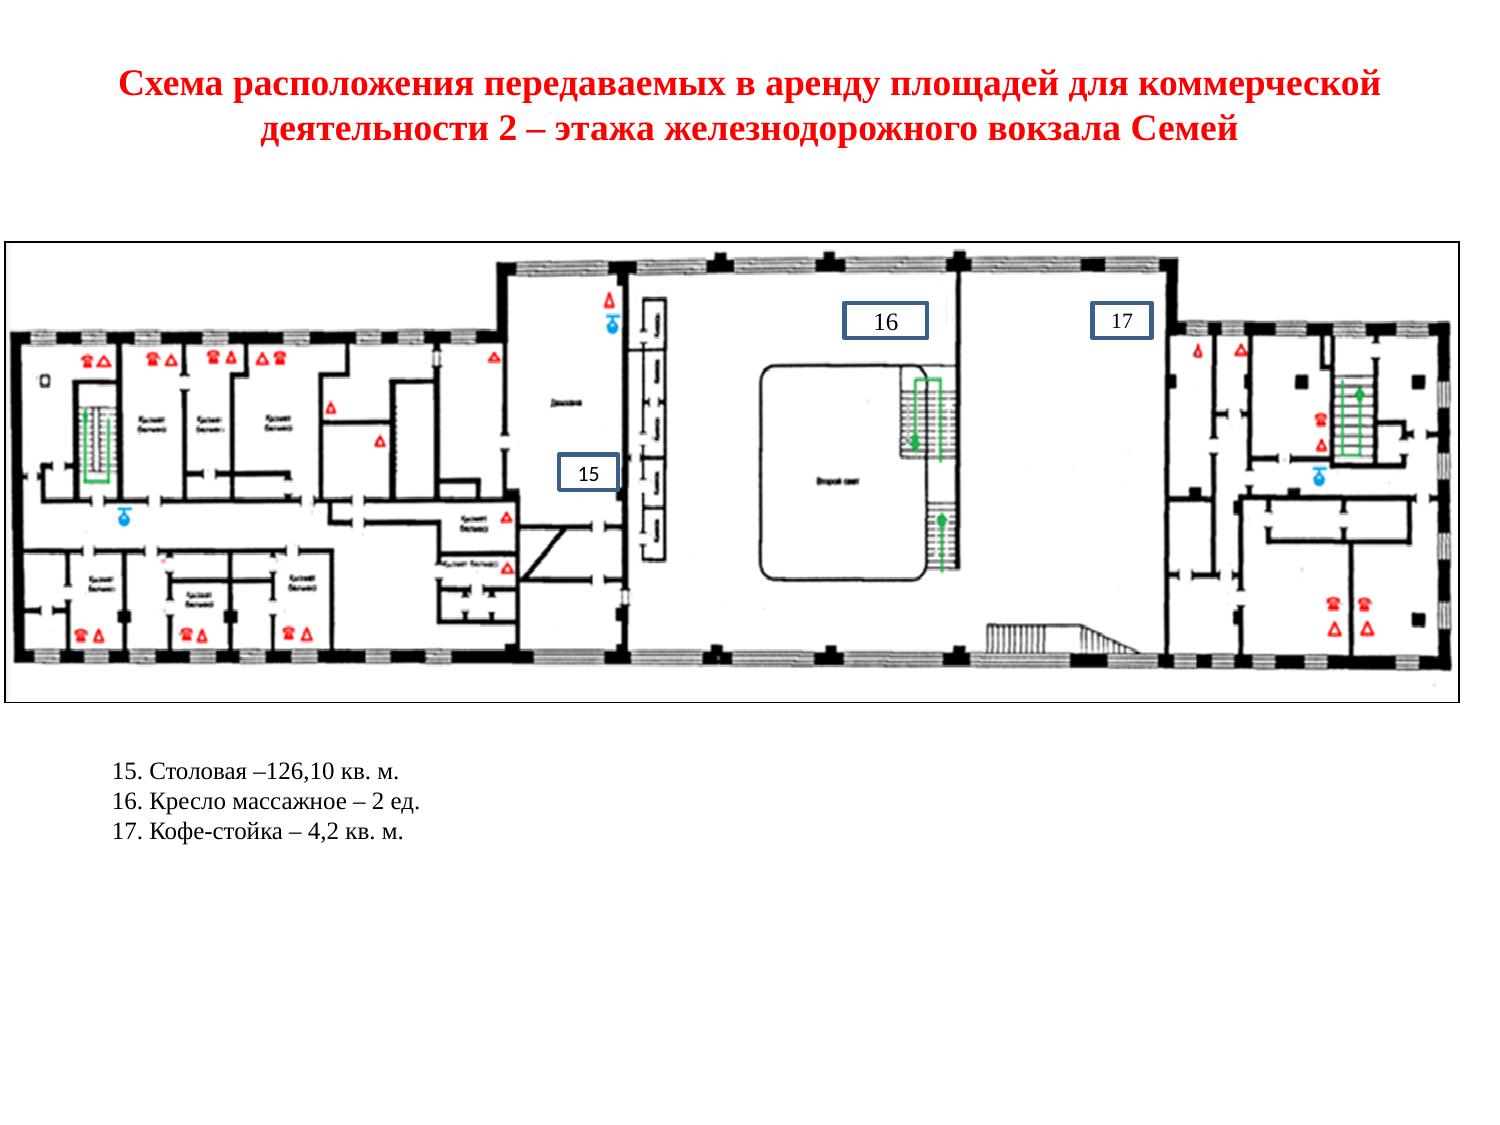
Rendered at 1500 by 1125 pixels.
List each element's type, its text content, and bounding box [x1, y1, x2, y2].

picture [5, 242, 1459, 703]
text_box 15. Столовая –126,10 кв. м. 16. Кресло массажное – 2 ед. 17. Кофе-стойка – 4,2 кв. м. [97, 747, 889, 852]
text_box Схема расположения передаваемых в аренду площадей для коммерческой деятельности 2 – этажа железнодорожного вокзала Семей [0, 50, 1500, 156]
